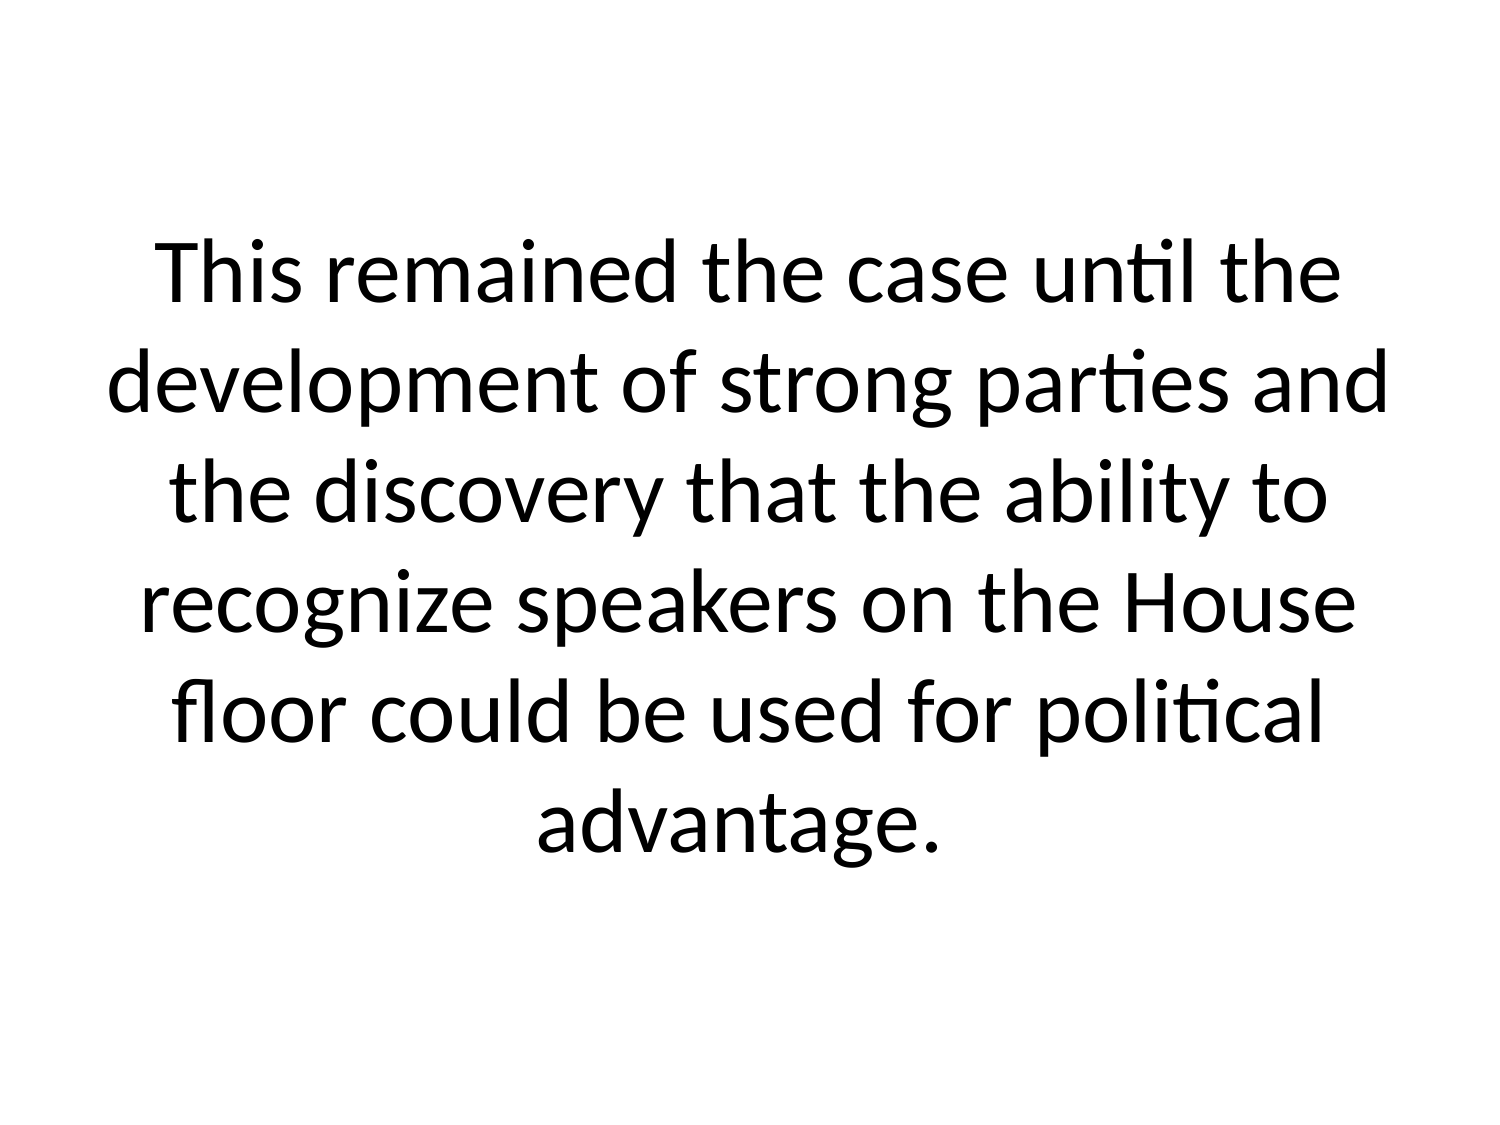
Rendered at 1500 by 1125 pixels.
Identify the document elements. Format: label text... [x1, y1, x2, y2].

title This remained the case until the development of strong parties and the discovery that the ability to recognize speakers on the House floor could be used for political advantage. [74, 44, 1426, 1038]
